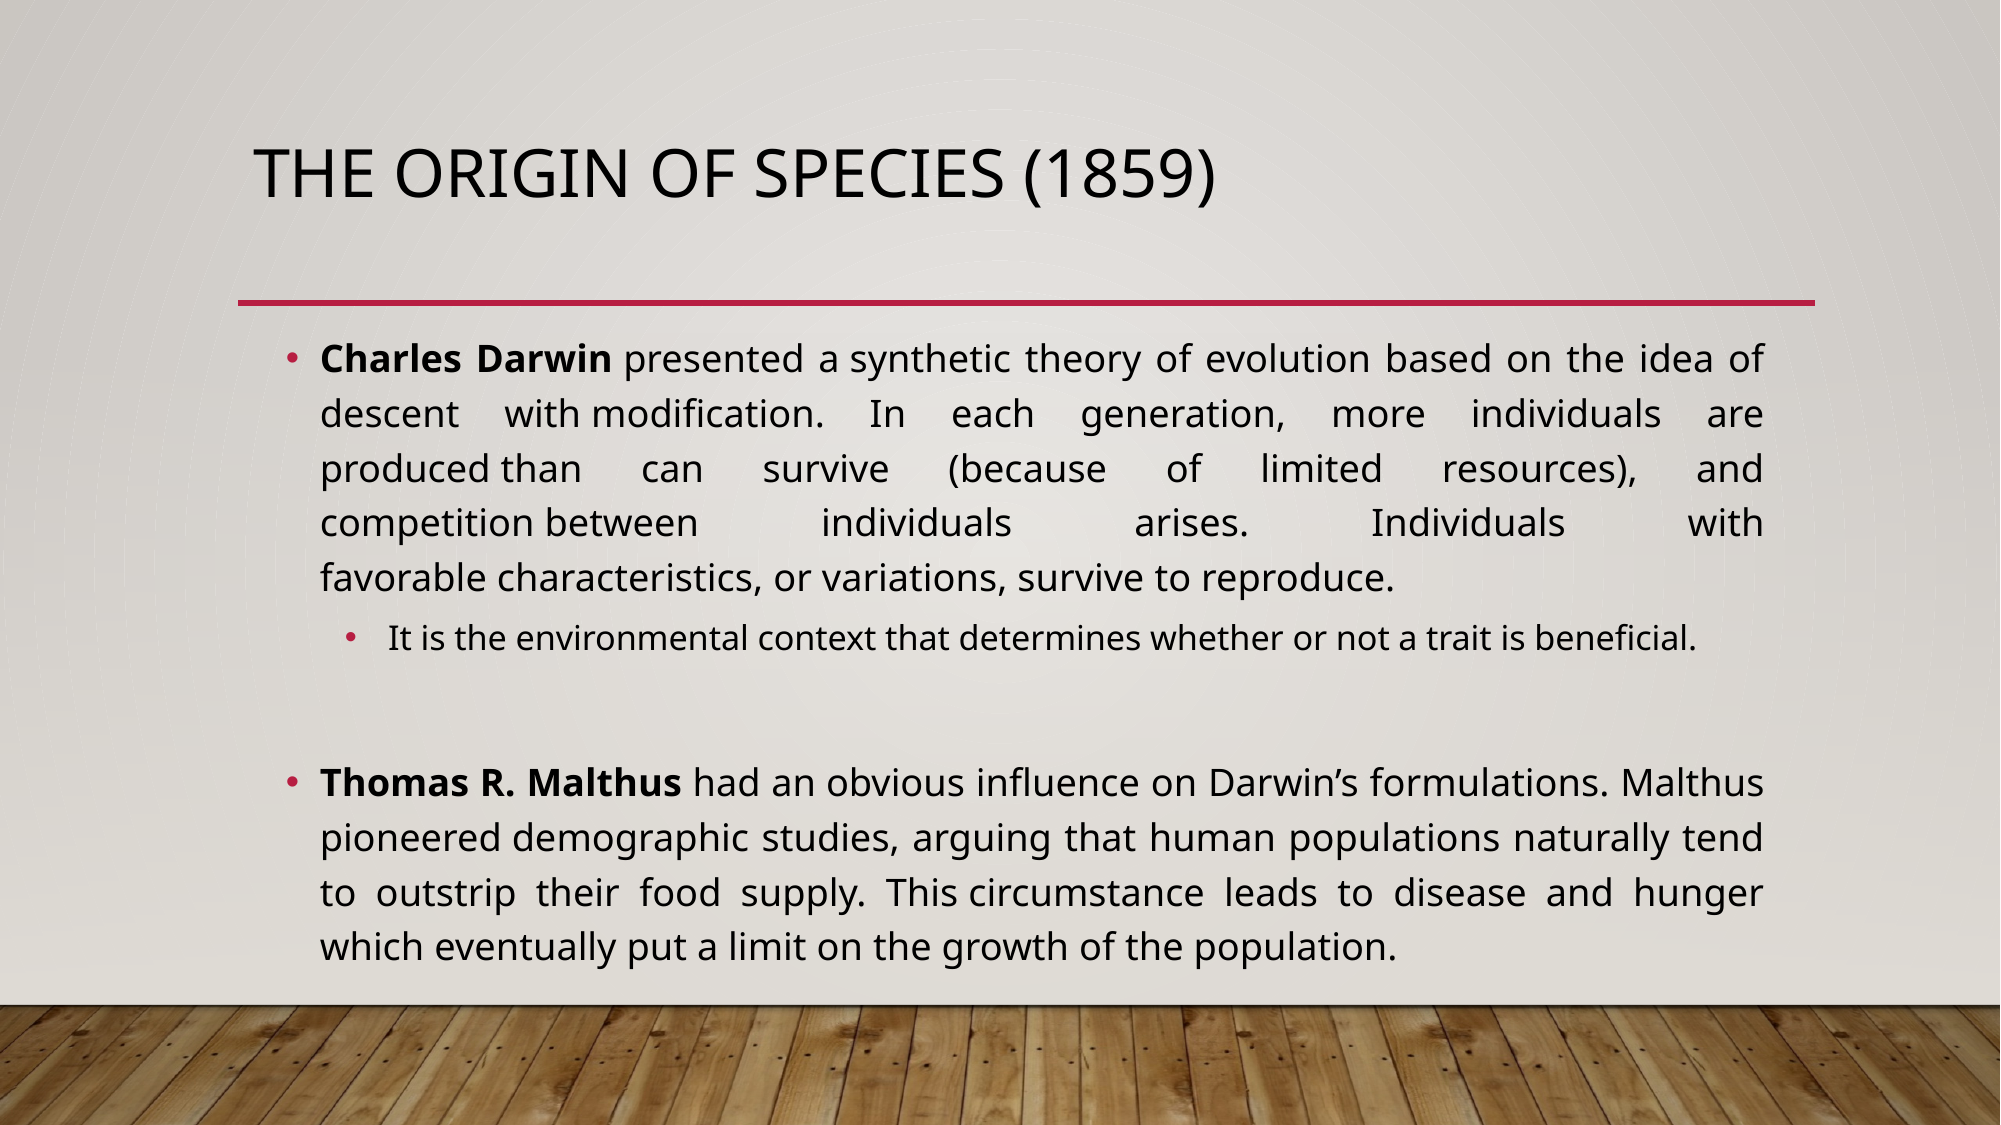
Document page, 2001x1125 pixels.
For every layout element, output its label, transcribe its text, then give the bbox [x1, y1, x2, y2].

title The Origin of Species (1859) [238, 131, 1814, 305]
list Charles Darwin presented a synthetic theory of evolution based on the idea of descent with modification. In each generation, more individuals are produced than can survive (because of limited resources), and competition between individuals arises. Individuals with favorable characteristics, or variations, survive to reproduce. It is the environmental context that determines whether or not a trait is beneficial. Thomas R. Malthus had an obvious influence on Darwin’s formulations. Malthus pioneered demographic studies, arguing that human populations naturally tend to outstrip their food supply. This circumstance leads to disease and hunger which eventually put a limit on the growth of the population. [270, 318, 1781, 981]
picture [0, 1005, 2000, 1125]
